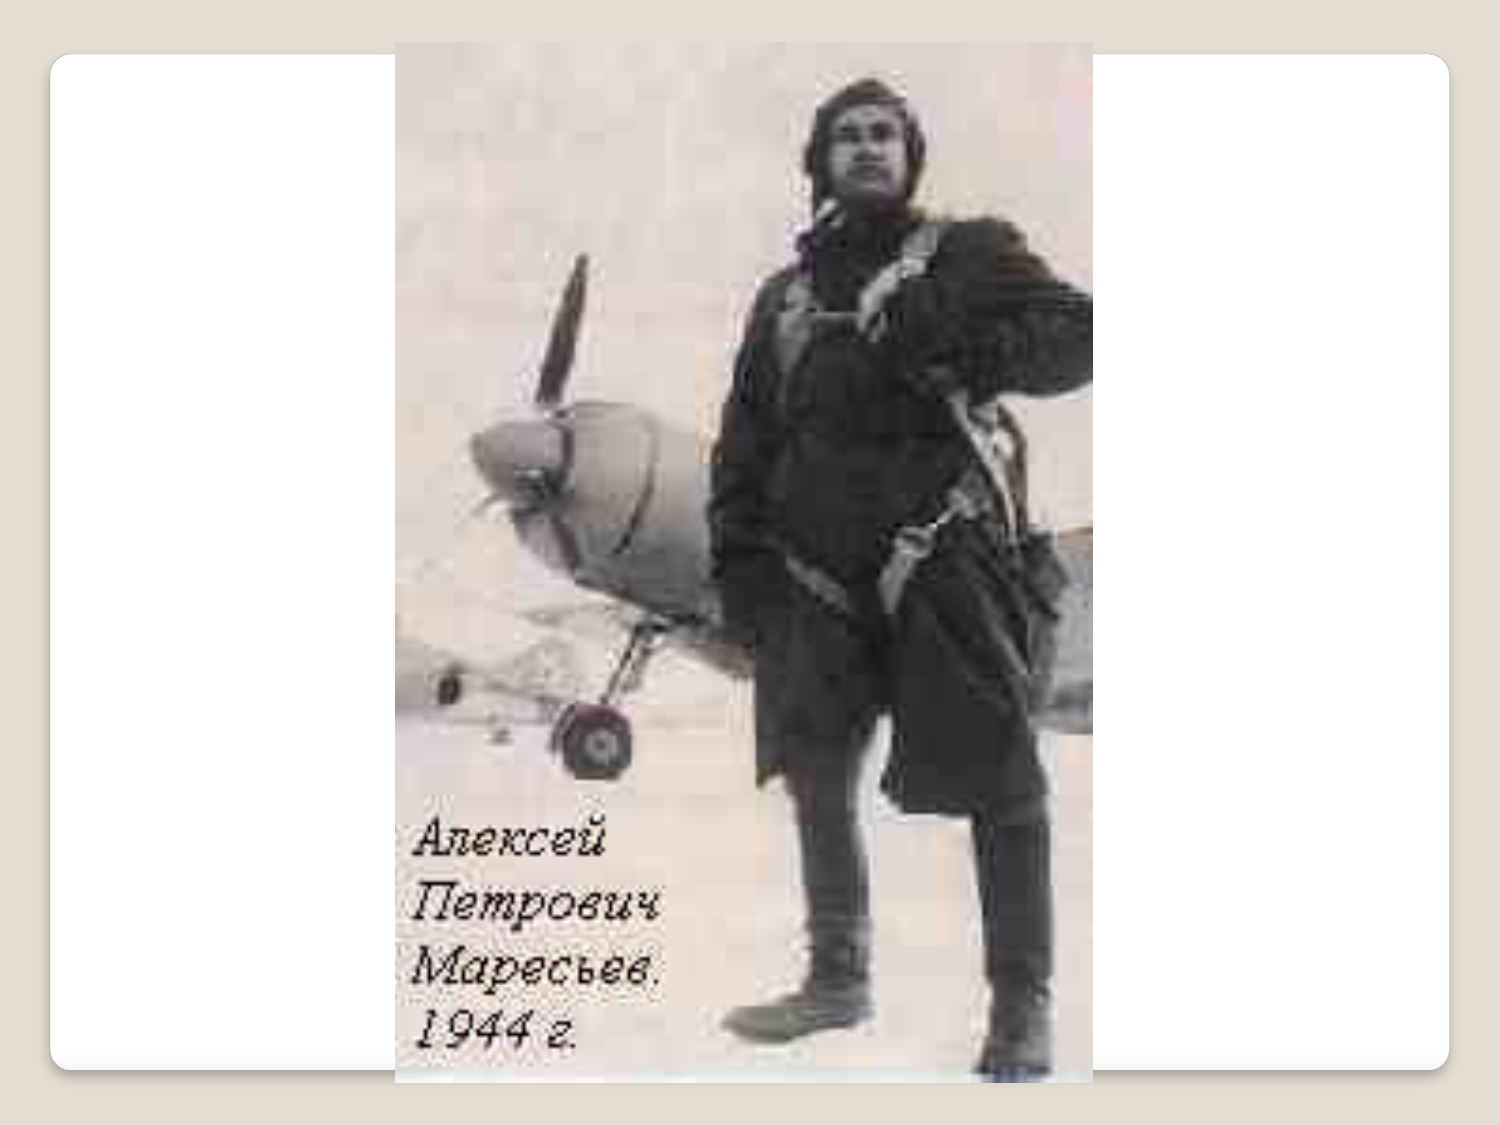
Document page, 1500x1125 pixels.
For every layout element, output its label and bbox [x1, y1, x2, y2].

picture [395, 42, 1093, 1083]
